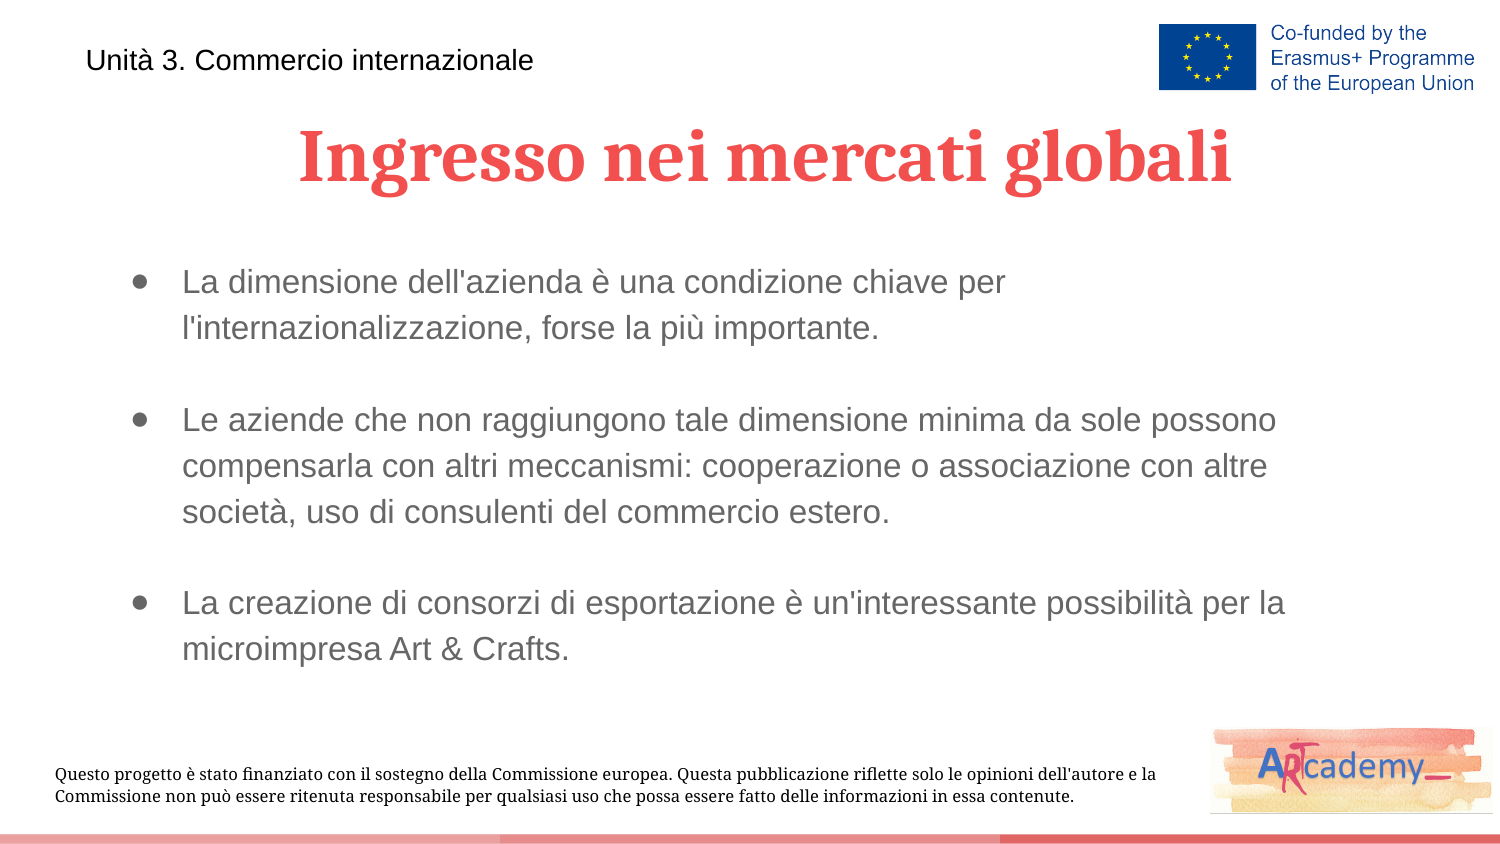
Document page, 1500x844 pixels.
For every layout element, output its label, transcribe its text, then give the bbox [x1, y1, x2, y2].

picture [1158, 24, 1474, 94]
list La dimensione dell'azienda è una condizione chiave per l'internazionalizzazione, forse la più importante. Le aziende che non raggiungono tale dimensione minima da sole possono compensarla con altri meccanismi: cooperazione o associazione con altre società, uso di consulenti del commercio estero. La creazione di consorzi di esportazione è un'interessante possibilità per la microimpresa Art & Crafts. [92, 239, 1380, 682]
title Ingresso nei mercati globali [180, 4, 1352, 212]
text_box Unità 3. Commercio internazionale [70, 33, 750, 84]
picture [1210, 709, 1493, 844]
text_box Questo progetto è stato finanziato con il sostegno della Commissione europea. Questa pubblicazione riflette solo le opinioni dell'autore e la Commissione non può essere ritenuta responsabile per qualsiasi uso che possa essere fatto delle informazioni in essa contenute. [39, 754, 1205, 799]
